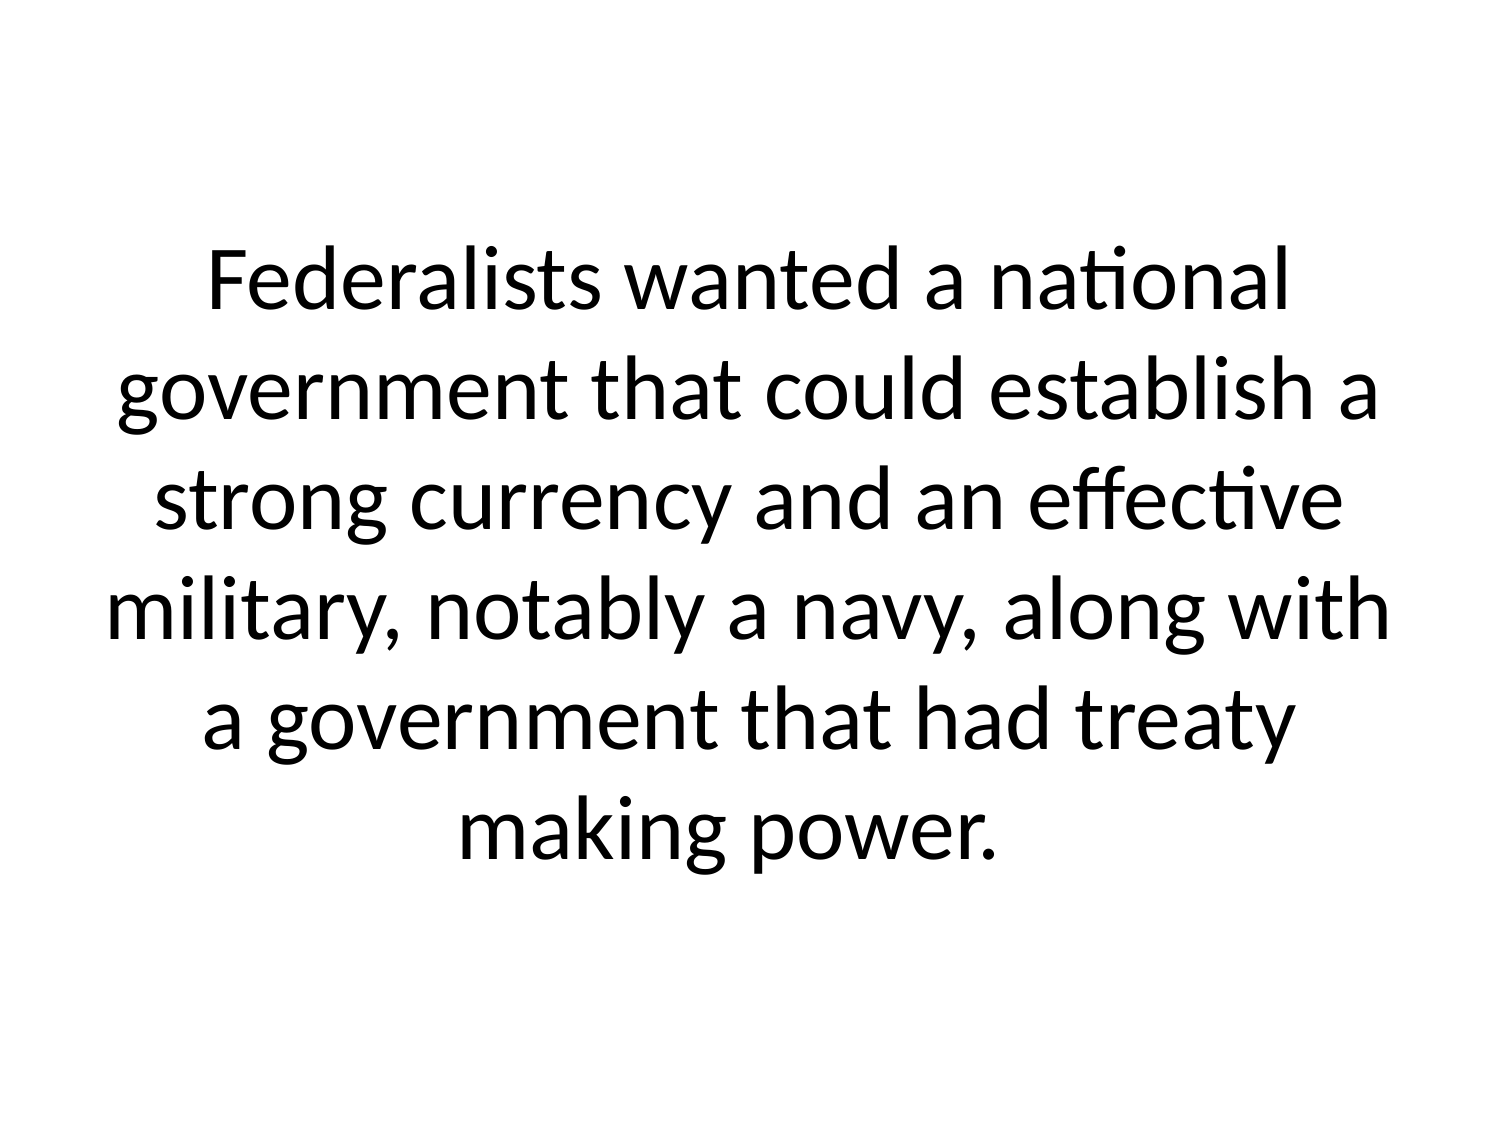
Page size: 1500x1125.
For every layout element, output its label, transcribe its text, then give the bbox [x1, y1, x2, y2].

title Federalists wanted a national government that could establish a strong currency and an effective military, notably a navy, along with a government that had treaty making power. [75, 45, 1425, 1050]
